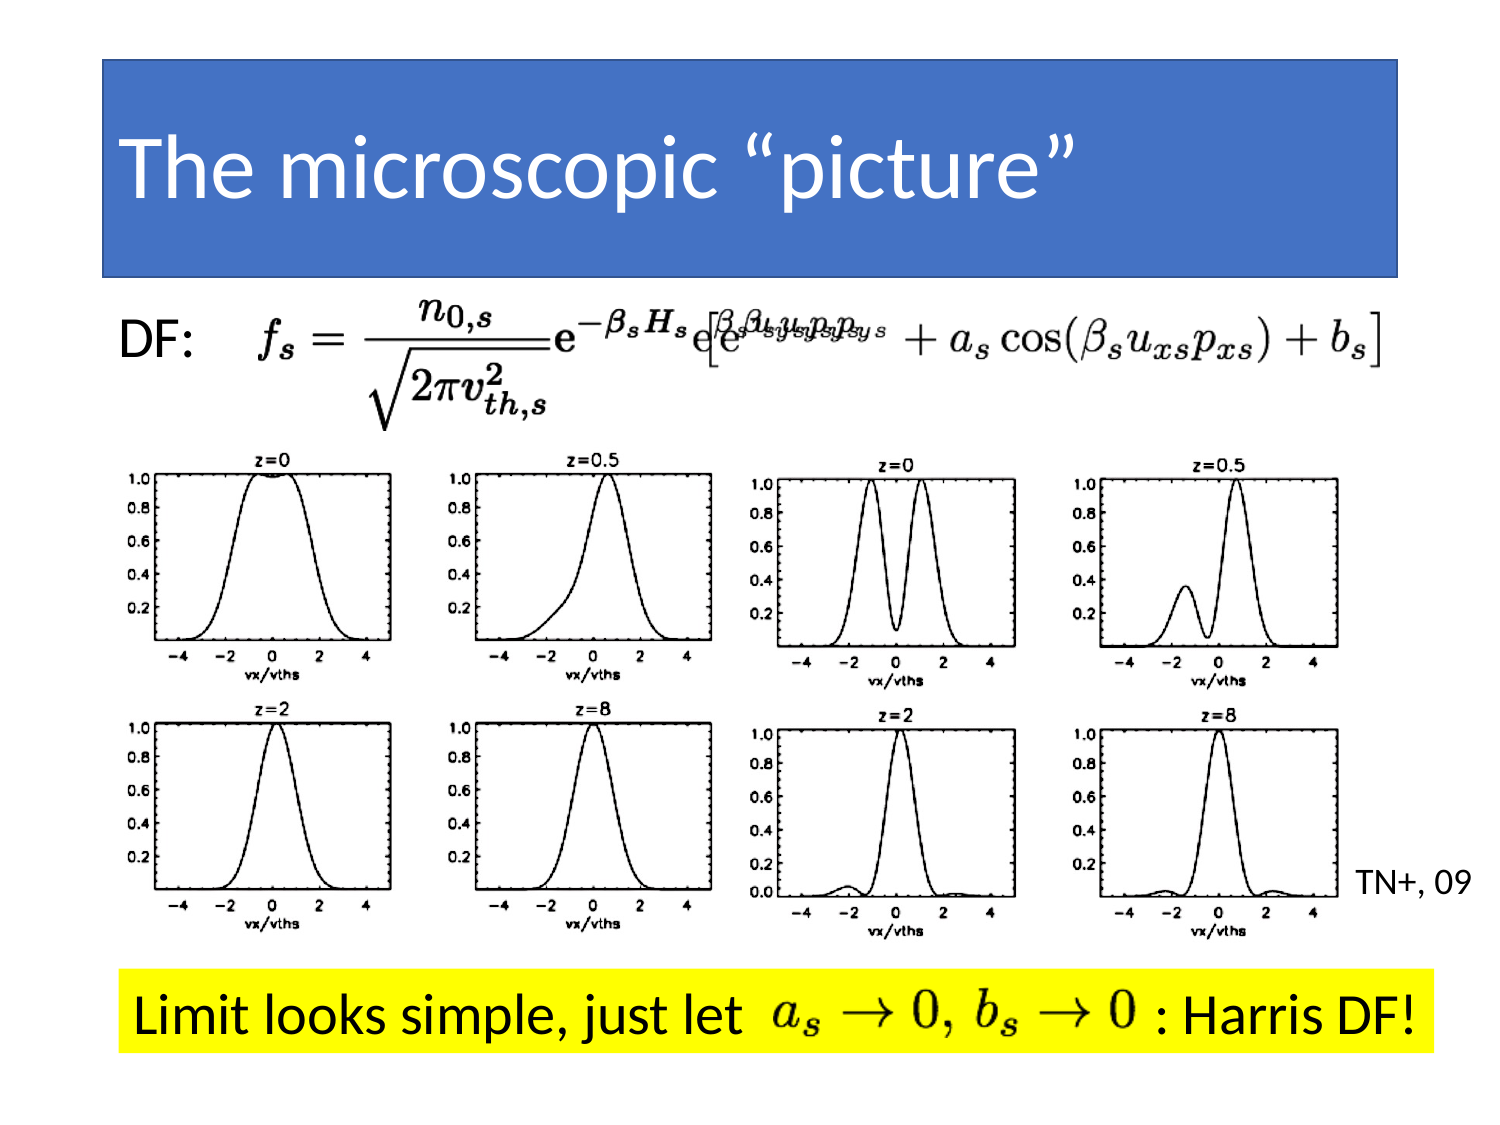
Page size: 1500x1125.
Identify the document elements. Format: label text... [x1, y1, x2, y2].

text_box Limit looks simple, just let : Harris DF! [118, 968, 1435, 1054]
picture [773, 987, 1137, 1038]
title The microscopic “picture” [102, 59, 1398, 278]
list DF: [103, 299, 1397, 1043]
picture [258, 299, 1380, 431]
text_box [118, 434, 1489, 953]
